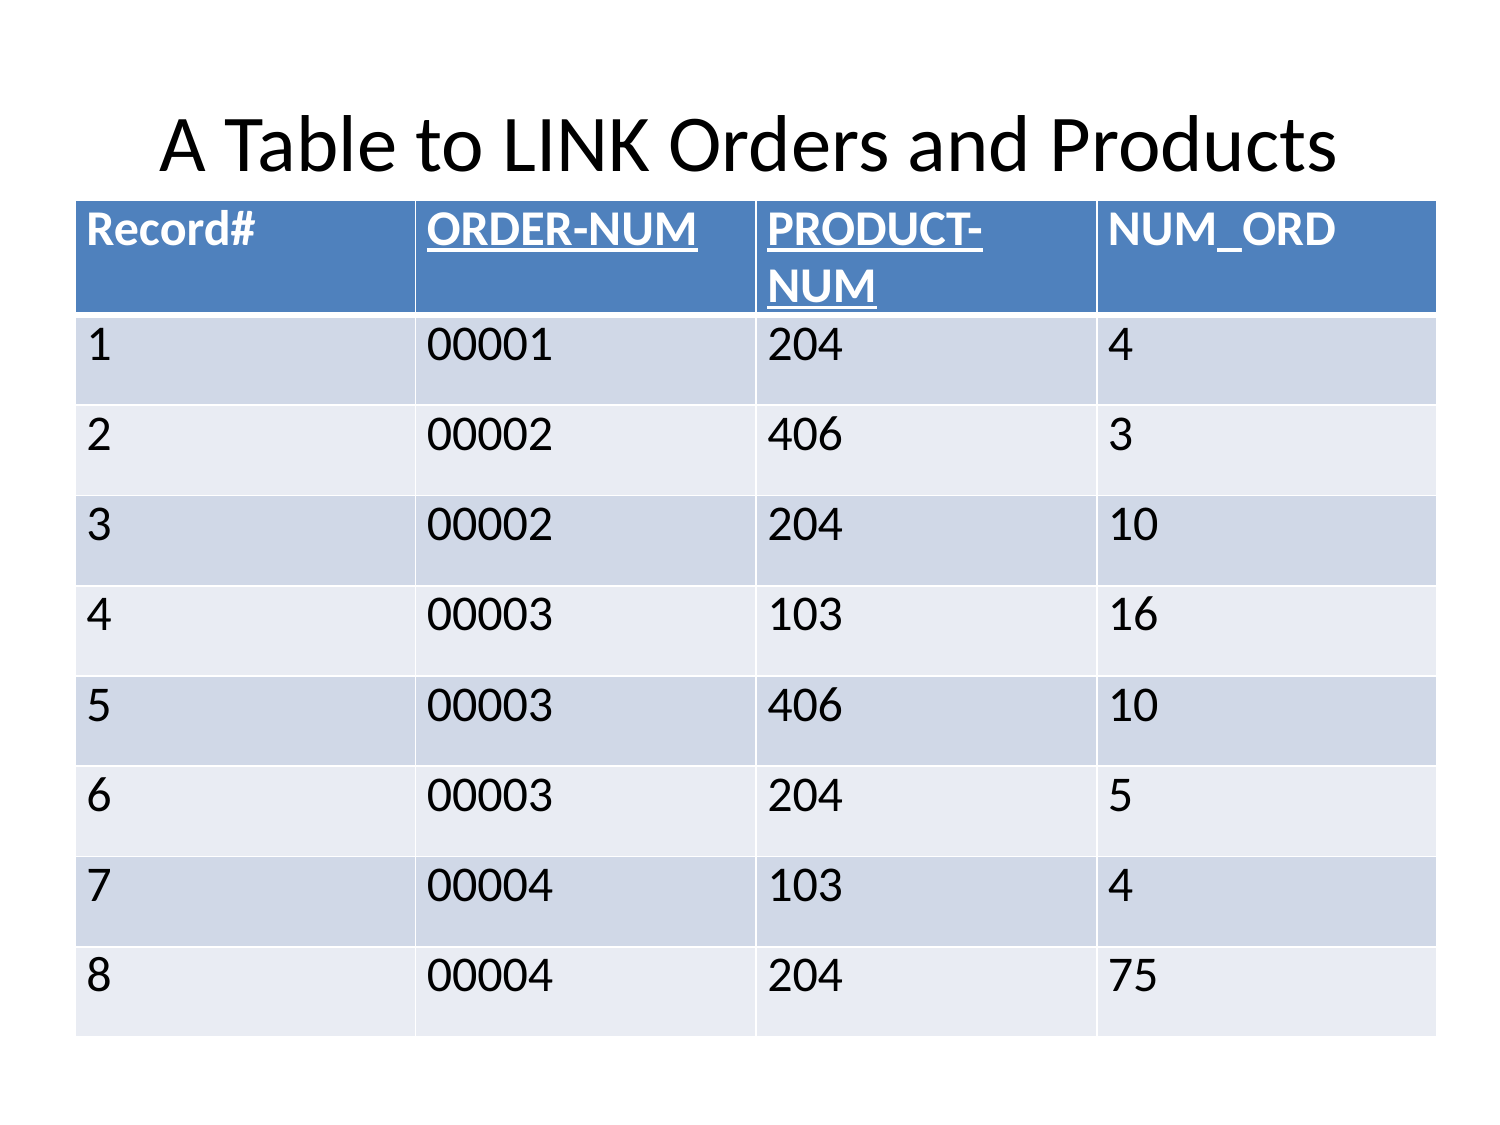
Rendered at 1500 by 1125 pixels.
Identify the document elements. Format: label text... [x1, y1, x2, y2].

title A Table to LINK Orders and Products [75, 45, 1425, 199]
table_cell 8 [76, 948, 415, 1036]
table_cell 406 [757, 677, 1096, 765]
table_cell 204 [757, 767, 1096, 856]
table_cell 5 [1098, 767, 1436, 856]
table_cell 75 [1098, 948, 1436, 1036]
table_cell 103 [757, 857, 1096, 946]
table_cell 00002 [416, 496, 755, 585]
table_cell 16 [1098, 587, 1436, 675]
table_cell 406 [757, 406, 1096, 495]
table_cell 4 [1098, 318, 1436, 404]
table_cell 10 [1098, 496, 1436, 585]
table_cell 204 [757, 318, 1096, 404]
table_cell 00001 [416, 318, 755, 404]
table_header NUM_ORD [1098, 201, 1436, 312]
table_cell 3 [76, 496, 415, 585]
table_cell 7 [76, 857, 415, 946]
table_header Record# [76, 201, 415, 312]
table_cell 00003 [416, 767, 755, 856]
table_cell 204 [757, 948, 1096, 1036]
table_cell 00004 [416, 857, 755, 946]
table_cell 103 [757, 587, 1096, 675]
table_cell 10 [1098, 677, 1436, 765]
table_cell 00003 [416, 587, 755, 675]
table_header PRODUCT-NUM [757, 201, 1096, 312]
table_cell 6 [76, 767, 415, 856]
table_cell 4 [1098, 857, 1436, 946]
table_cell 3 [1098, 406, 1436, 495]
table_cell 00003 [416, 677, 755, 765]
table_cell 2 [76, 406, 415, 495]
table_header ORDER-NUM [416, 201, 755, 312]
table_cell 204 [757, 496, 1096, 585]
table_cell 4 [76, 587, 415, 675]
table_cell 00002 [416, 406, 755, 495]
table_cell 00004 [416, 948, 755, 1036]
table_cell 1 [76, 318, 415, 404]
table_cell 5 [76, 677, 415, 765]
